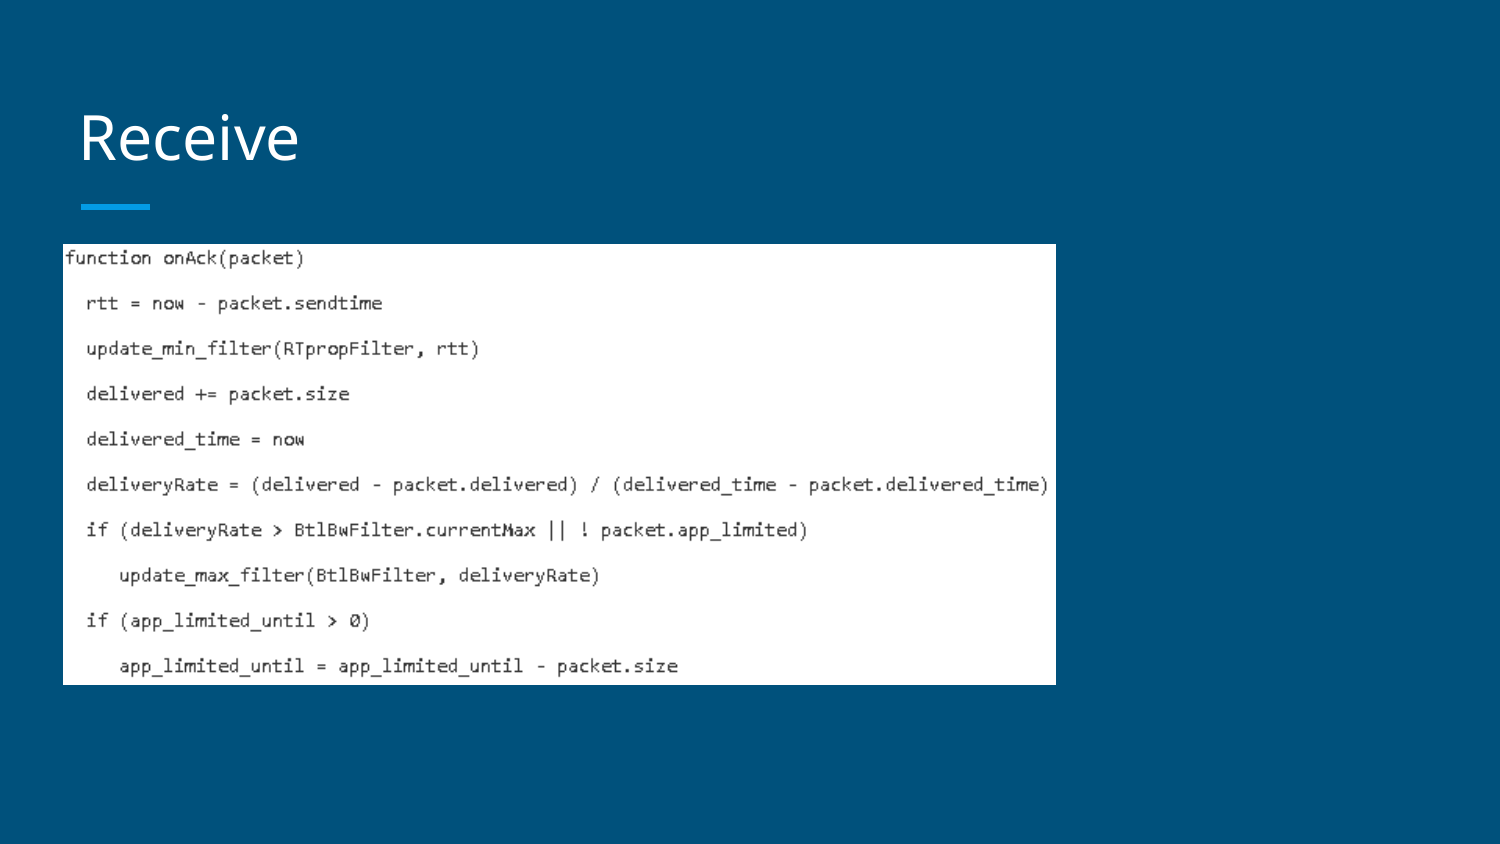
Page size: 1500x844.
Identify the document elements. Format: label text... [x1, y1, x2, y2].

title Receive [63, 75, 1437, 188]
picture [64, 245, 1055, 684]
